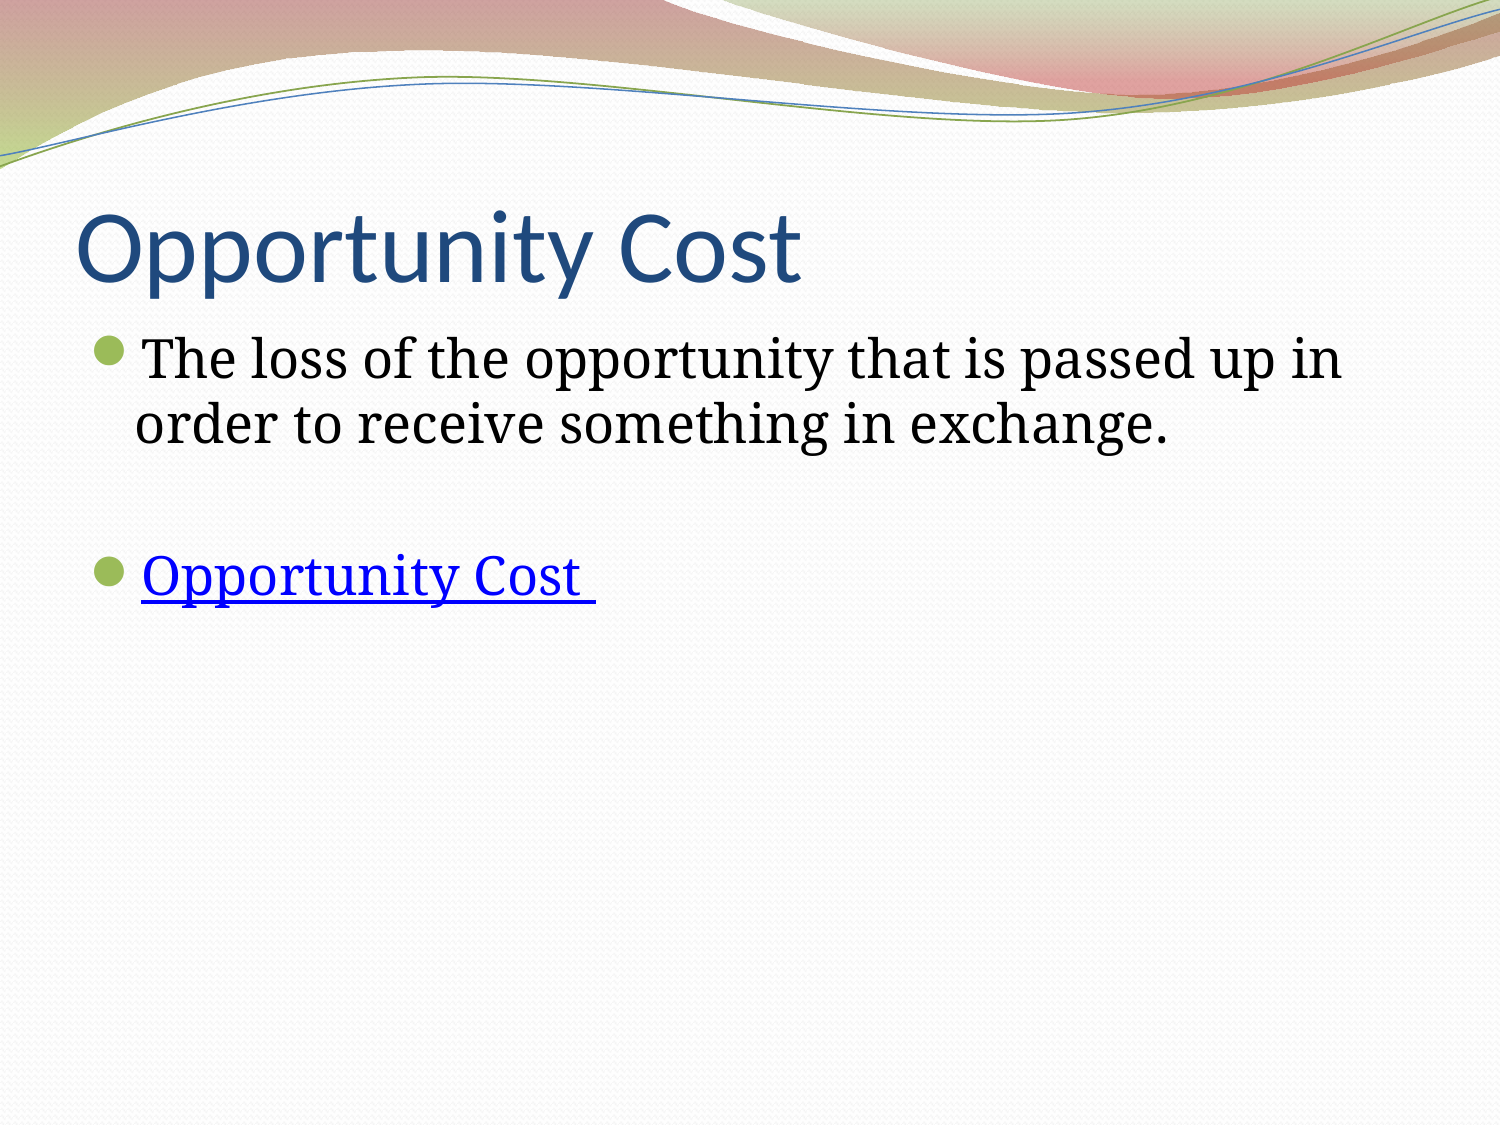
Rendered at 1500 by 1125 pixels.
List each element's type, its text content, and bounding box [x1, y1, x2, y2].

list The loss of the opportunity that is passed up in order to receive something in exchange. Opportunity Cost [75, 317, 1425, 1038]
title Opportunity Cost [75, 115, 1425, 303]
